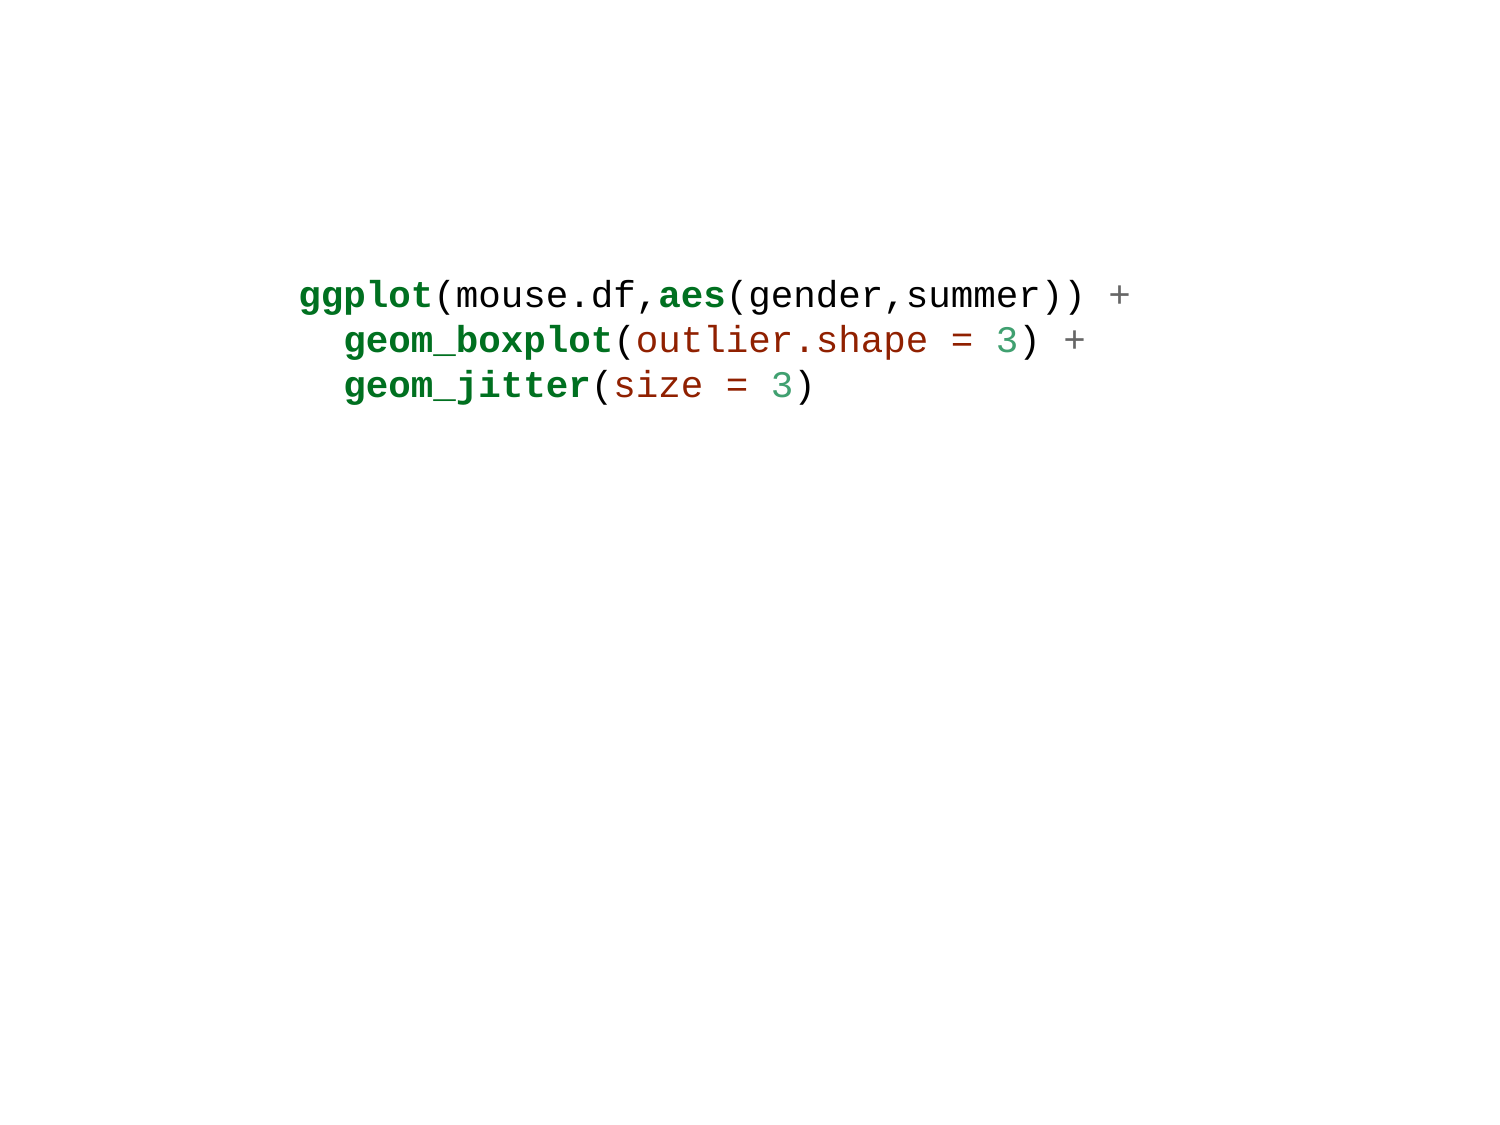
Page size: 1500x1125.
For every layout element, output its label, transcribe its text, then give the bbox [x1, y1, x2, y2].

list ggplot(mouse.df,aes(gender,summer)) + geom_boxplot(outlier.shape = 3) + geom_jitter(size = 3) [75, 262, 1425, 1005]
